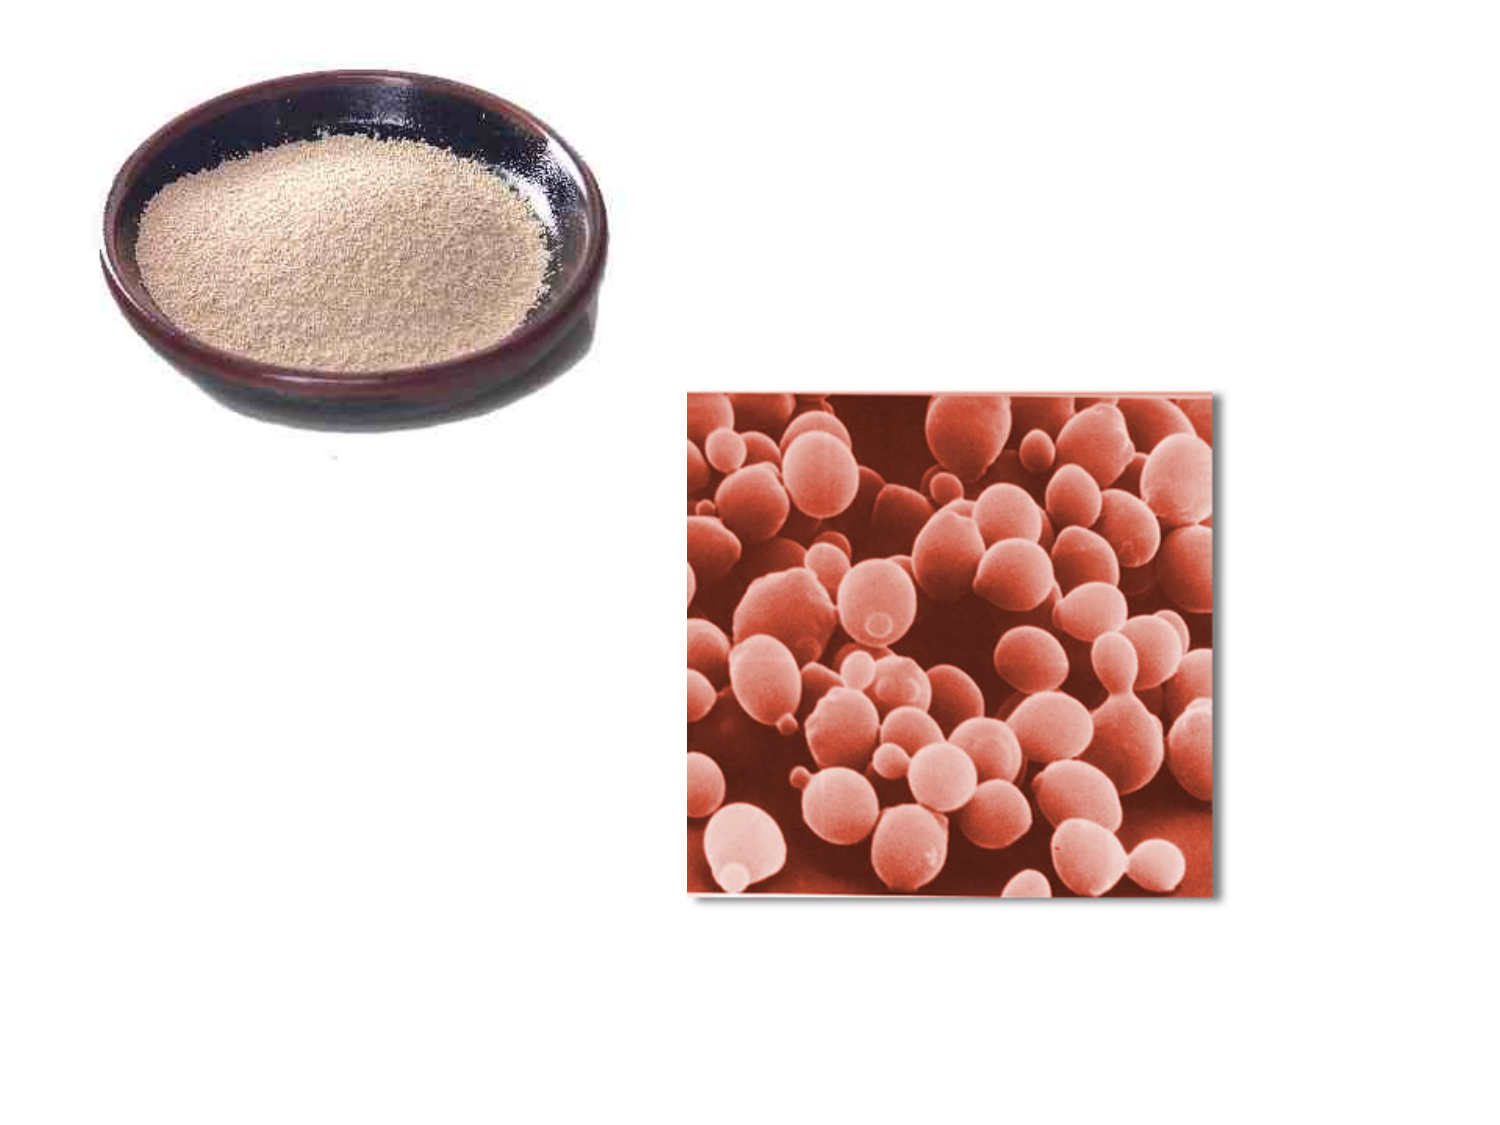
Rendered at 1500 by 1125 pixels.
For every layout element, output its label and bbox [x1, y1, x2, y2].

picture [687, 387, 1230, 910]
picture [49, 37, 660, 505]
